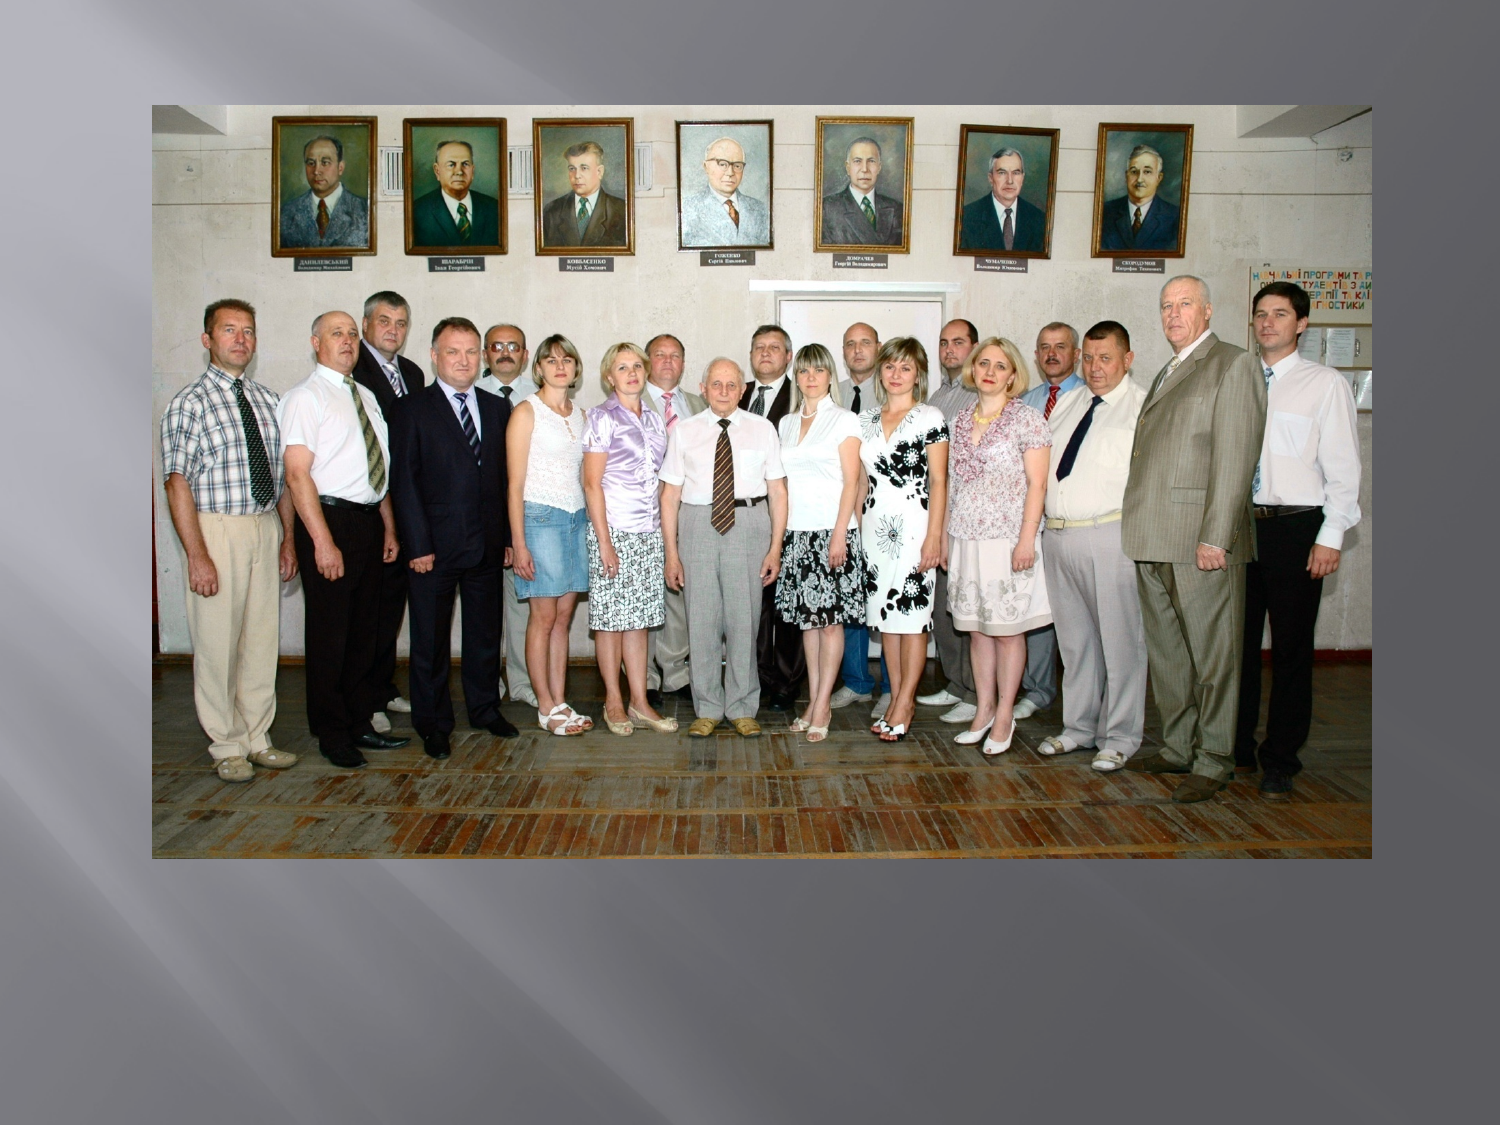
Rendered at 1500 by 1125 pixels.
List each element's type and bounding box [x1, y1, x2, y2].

picture [152, 105, 1372, 859]
